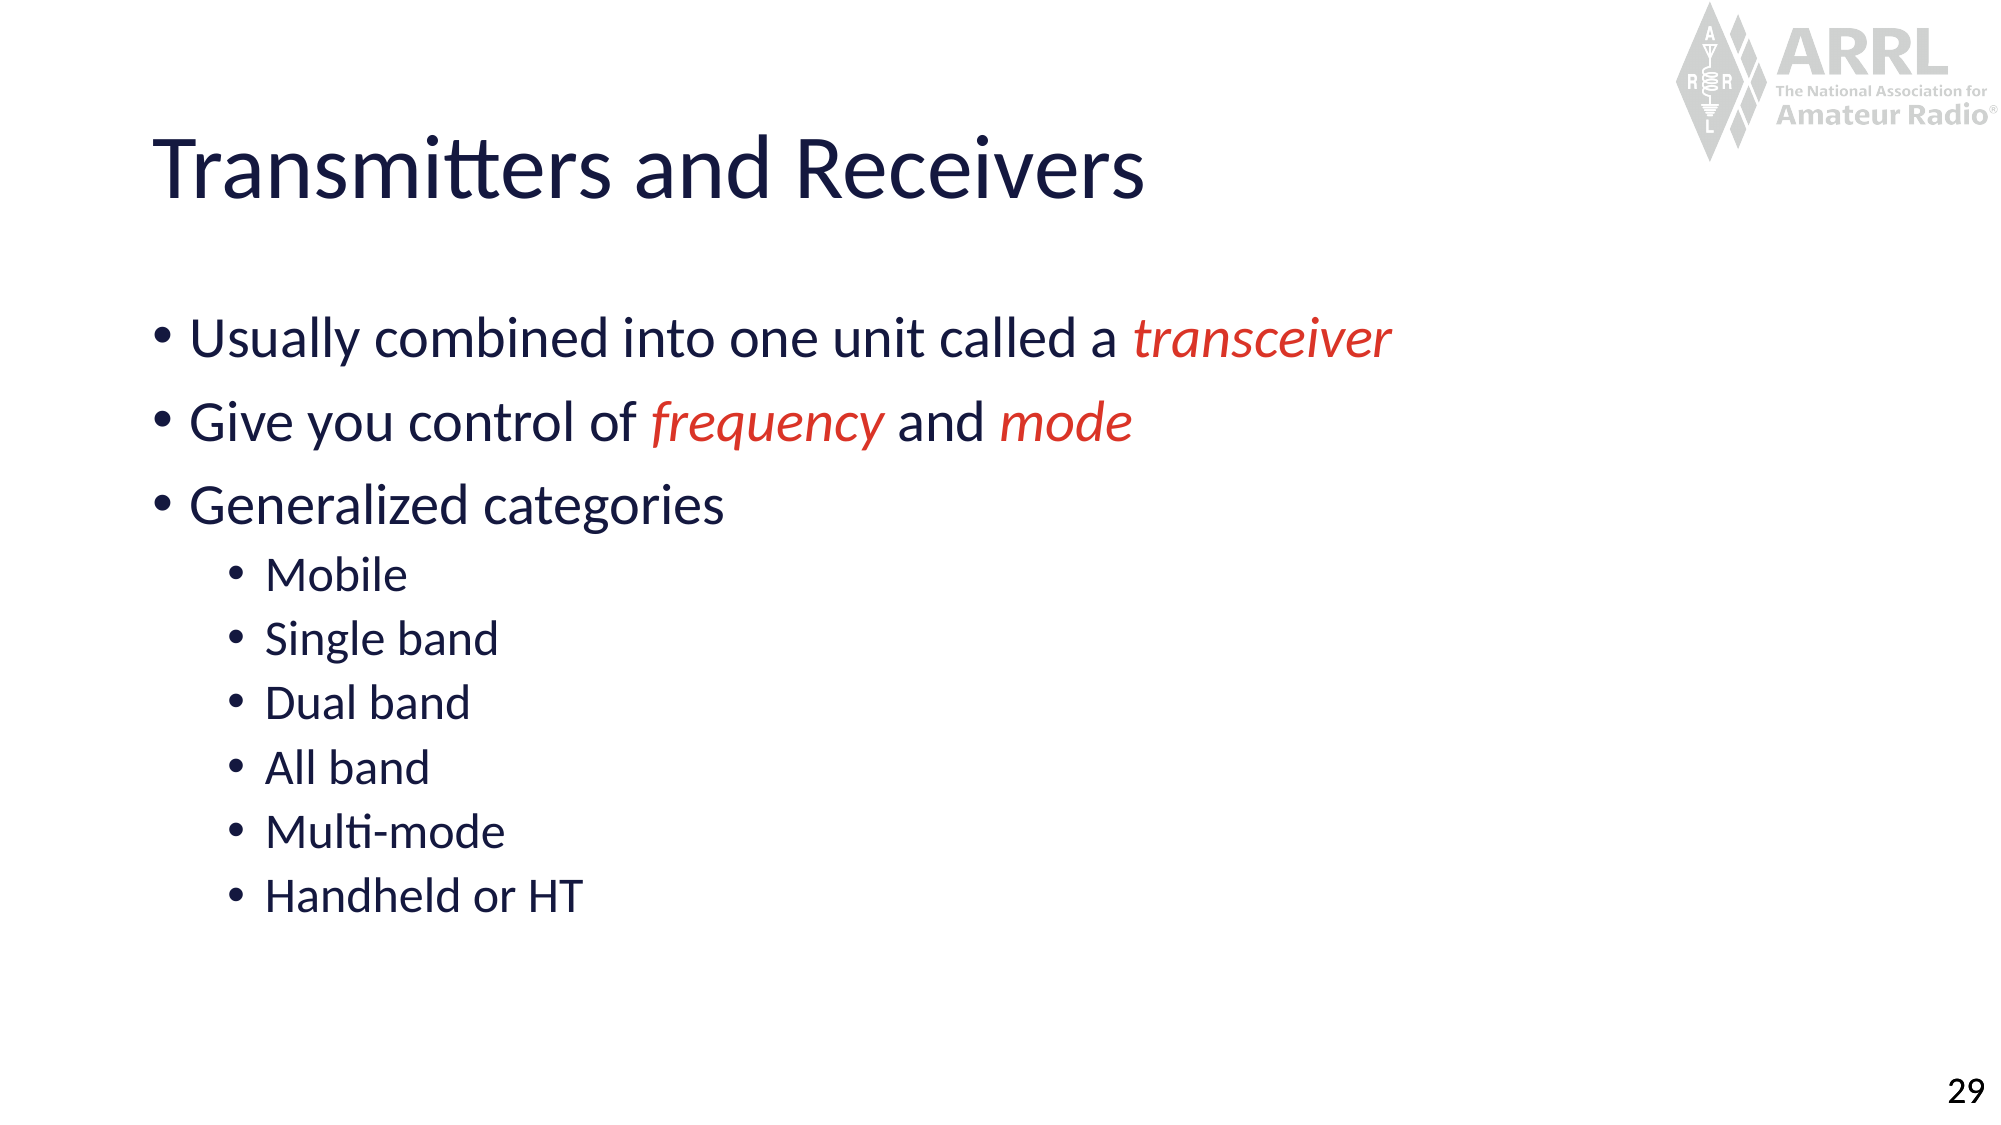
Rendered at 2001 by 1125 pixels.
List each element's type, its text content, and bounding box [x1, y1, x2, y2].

picture [1674, 0, 2000, 164]
title Transmitters and Receivers [137, 59, 1863, 278]
list Usually combined into one unit called a transceiver Give you control of frequency and mode Generalized categories Mobile Single band Dual band All band Multi-mode Handheld or HT [137, 299, 1863, 1014]
